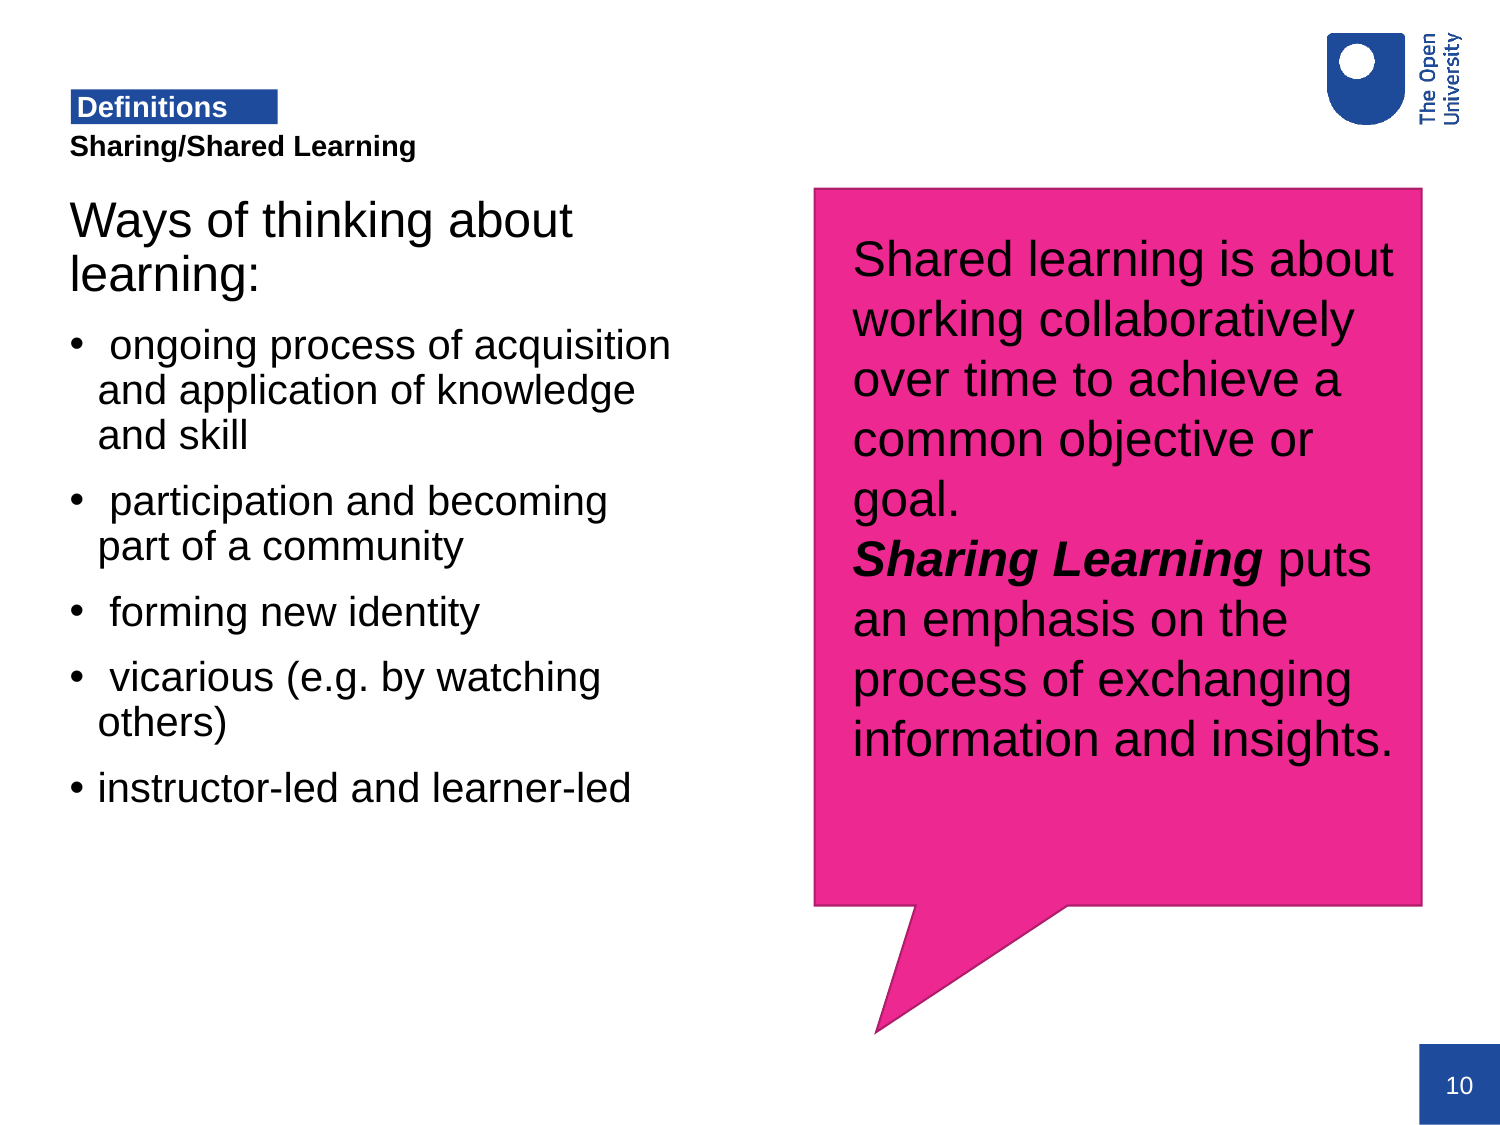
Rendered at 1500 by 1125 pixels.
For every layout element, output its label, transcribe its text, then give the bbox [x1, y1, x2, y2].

list Sharing/Shared Learning [63, 124, 1281, 167]
picture [1327, 32, 1462, 125]
title Definitions [70, 89, 278, 124]
text_box [813, 187, 1423, 1035]
list Ways of thinking about learning: ongoing process of acquisition and application of knowledge and skill participation and becoming part of a community forming new identity vicarious (e.g. by watching others) instructor-led and learner-led [63, 188, 686, 1045]
text_box Shared learning is about working collaboratively over time to achieve a common objective or goal. Sharing Learning puts an emphasis on the process of exchanging information and insights. [837, 219, 1422, 775]
